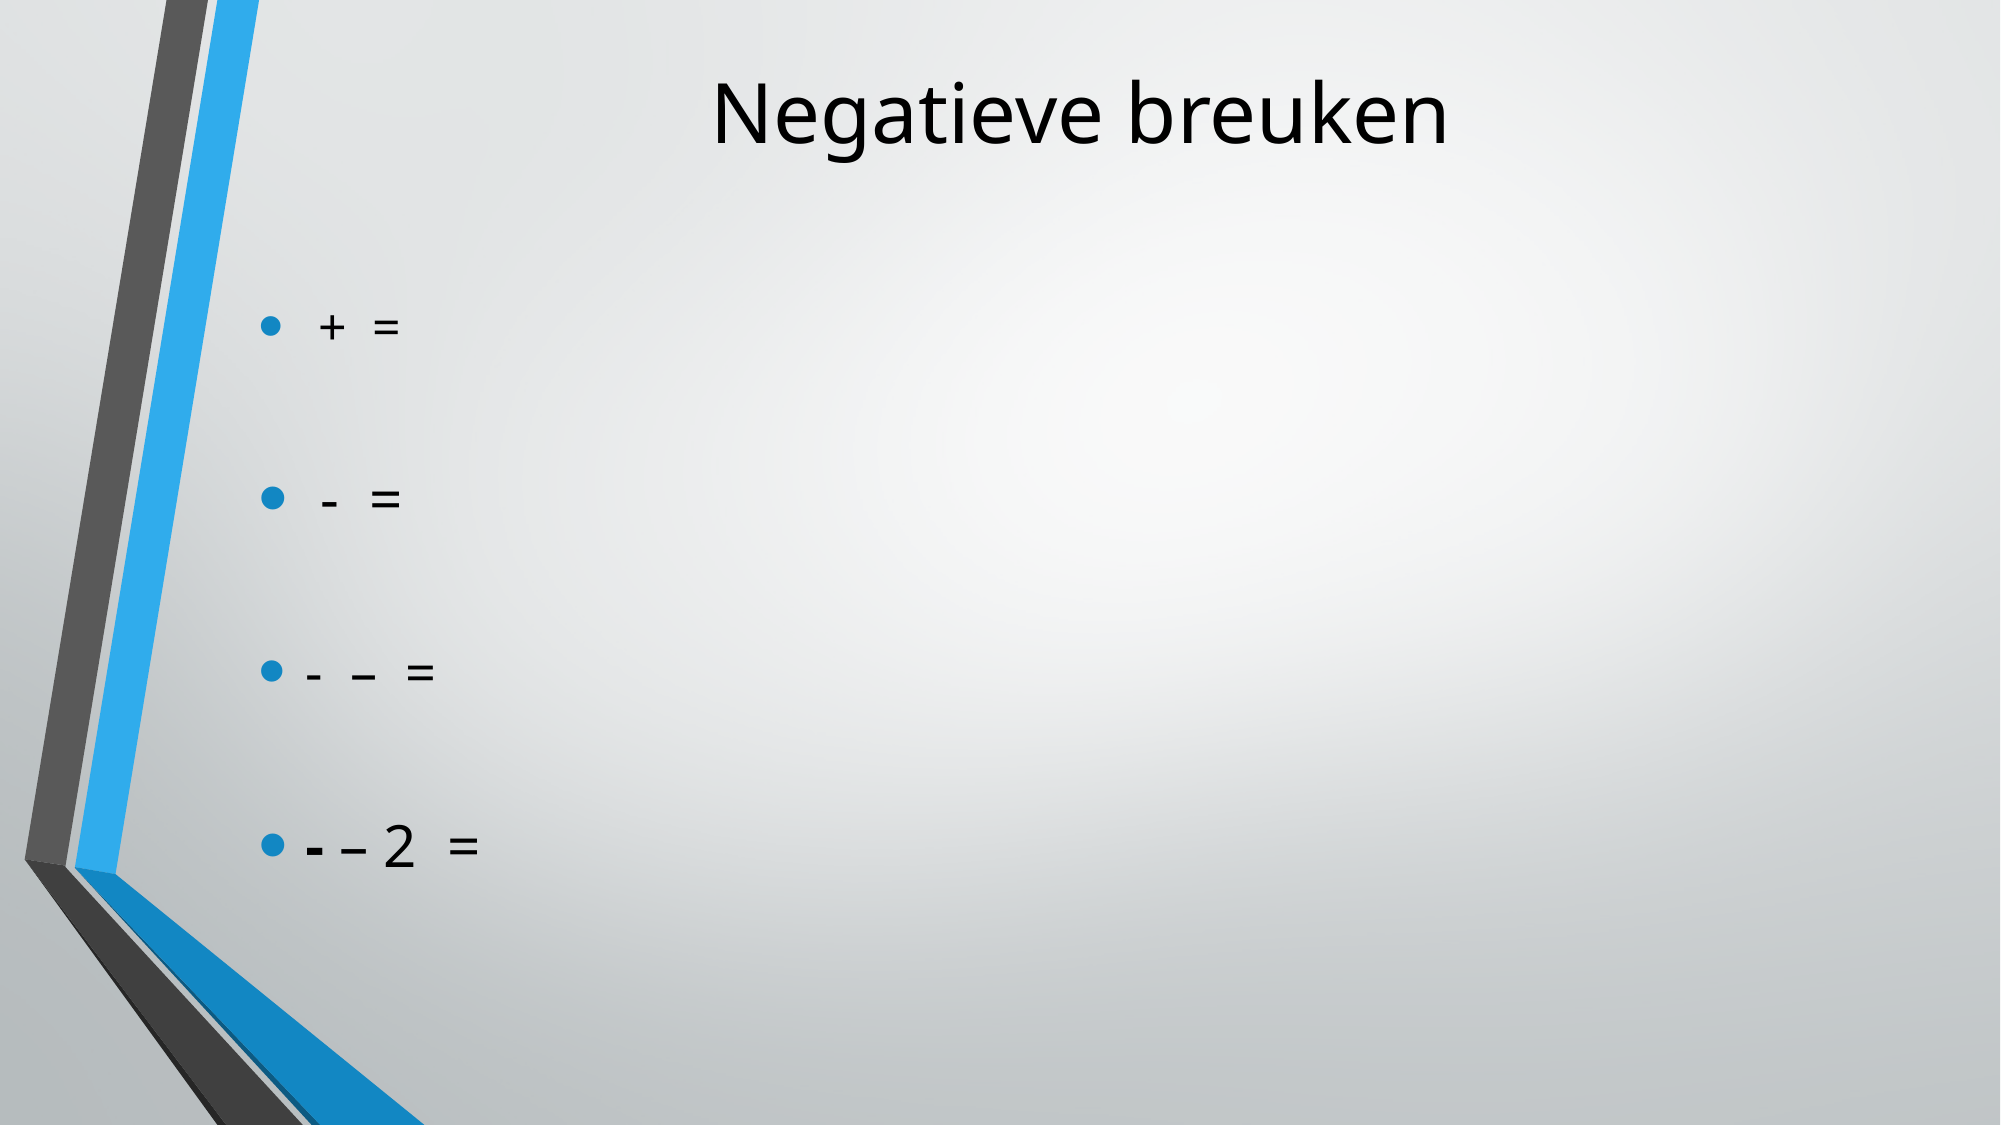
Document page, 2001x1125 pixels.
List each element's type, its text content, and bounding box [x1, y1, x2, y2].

title Negatieve breuken [259, 23, 1903, 197]
